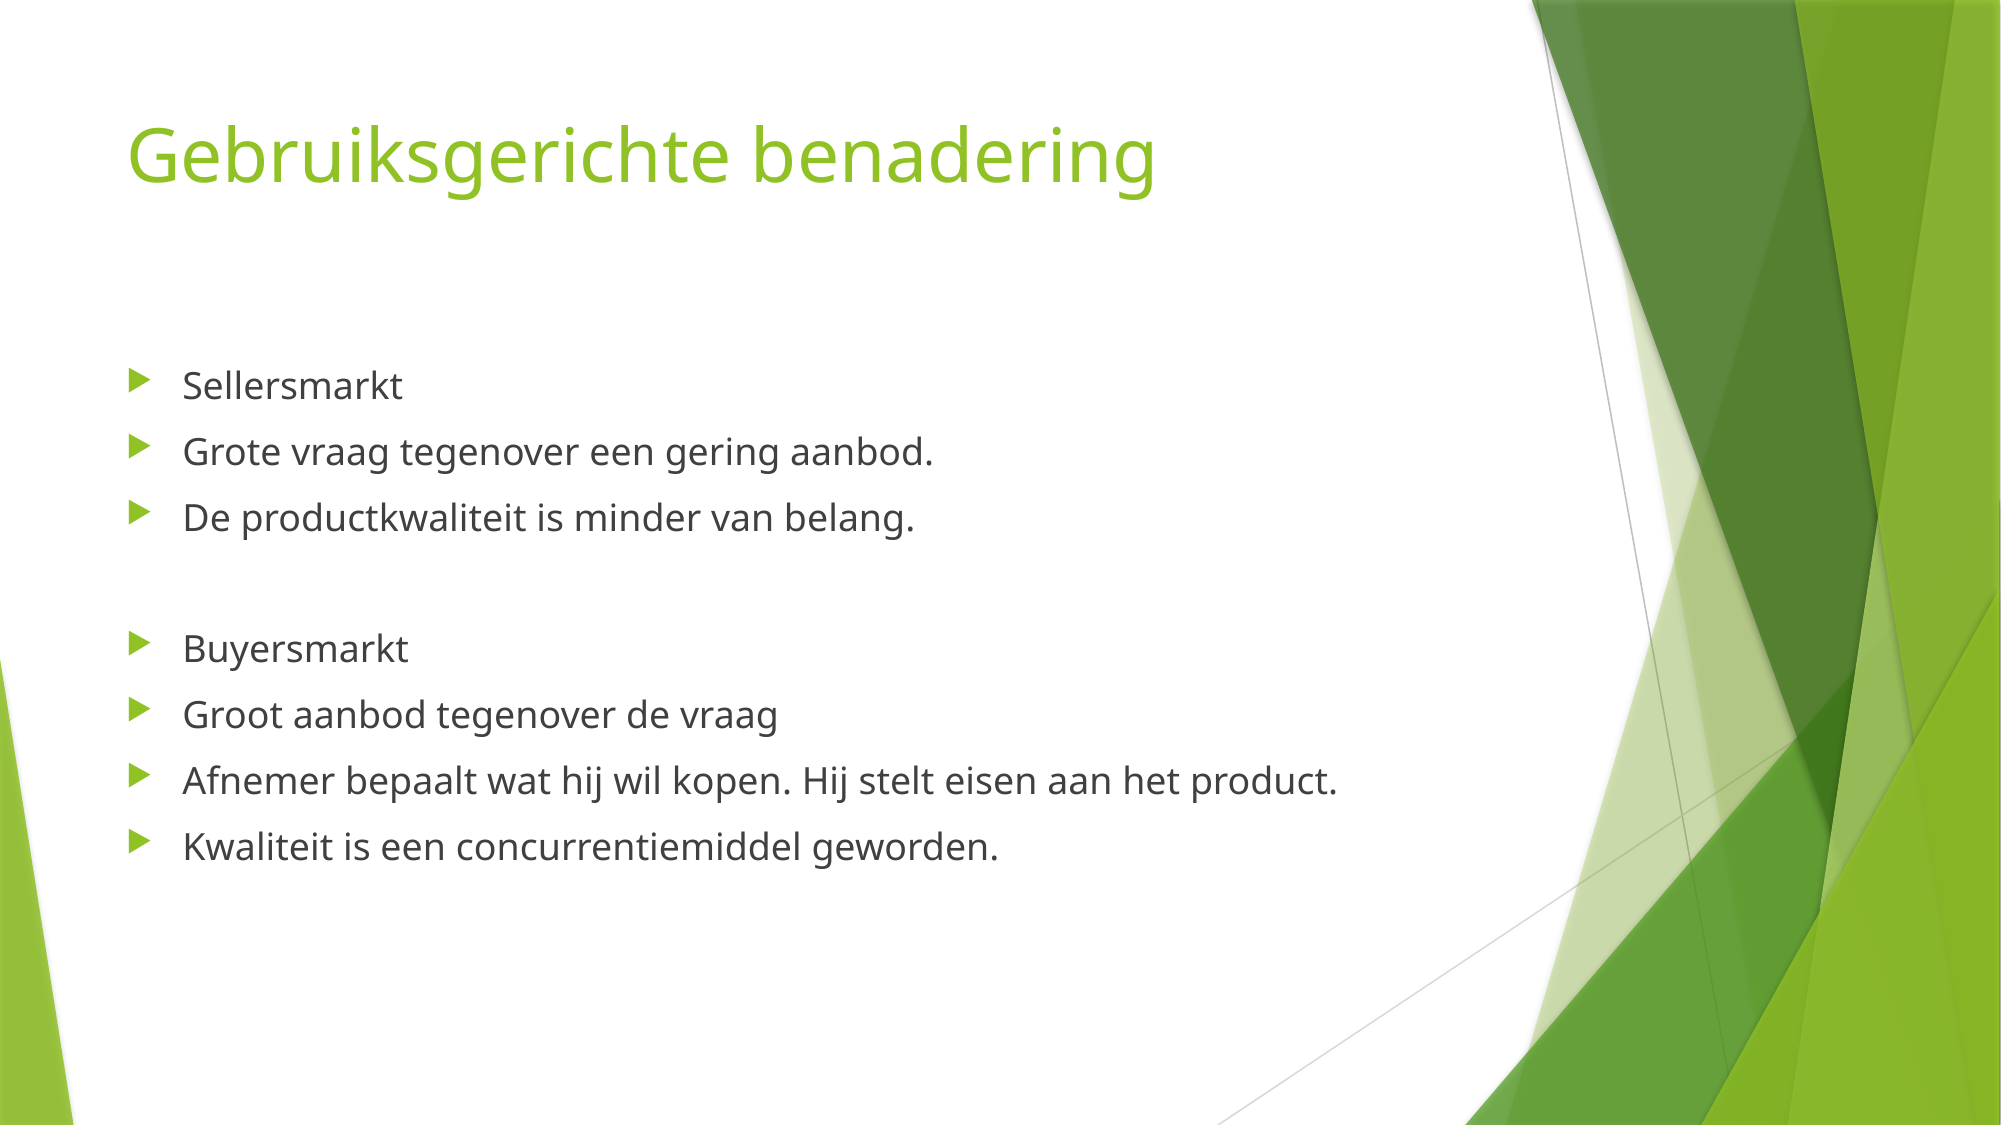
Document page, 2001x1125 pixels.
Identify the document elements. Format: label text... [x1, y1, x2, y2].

list Sellersmarkt Grote vraag tegenover een gering aanbod. De productkwaliteit is minder van belang. Buyersmarkt Groot aanbod tegenover de vraag Afnemer bepaalt wat hij wil kopen. Hij stelt eisen aan het product. Kwaliteit is een concurrentiemiddel geworden. [111, 354, 1522, 992]
title Gebruiksgerichte benadering [111, 99, 1522, 317]
